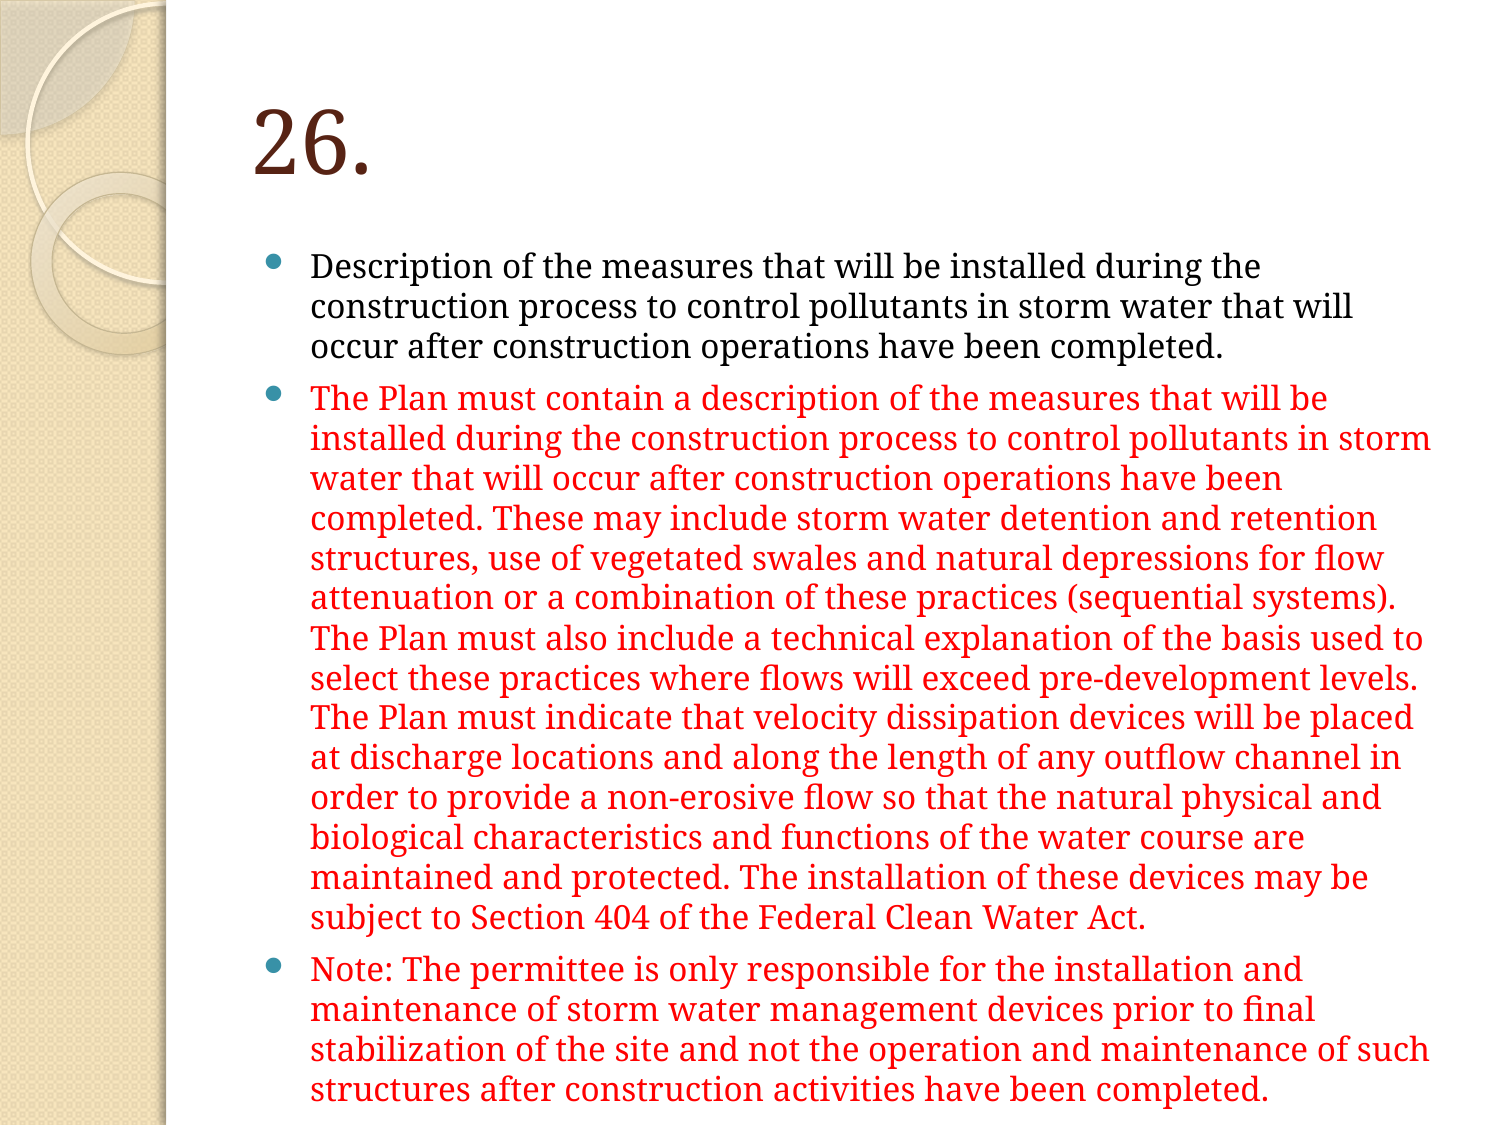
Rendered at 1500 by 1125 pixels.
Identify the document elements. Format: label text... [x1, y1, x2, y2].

list Description of the measures that will be installed during the construction process to control pollutants in storm water that will occur after construction operations have been completed. The Plan must contain a description of the measures that will be installed during the construction process to control pollutants in storm water that will occur after construction operations have been completed. These may include storm water detention and retention structures, use of vegetated swales and natural depressions for flow attenuation or a combination of these practices (sequential systems). The Plan must also include a technical explanation of the basis used to select these practices where flows will exceed pre-development levels. The Plan must indicate that velocity dissipation devices will be placed at discharge locations and along the length of any outflow channel in order to provide a non-erosive flow so that the natural physical and biological characteristics and functions of the water course are maintained and protected. The installation of these devices may be subject to Section 404 of the Federal Clean Water Act. Note: The permittee is only responsible for the installation and maintenance of storm water management devices prior to final stabilization of the site and not the operation and maintenance of such structures after construction activities have been completed. [235, 237, 1466, 1025]
title 26. [235, 45, 1466, 233]
